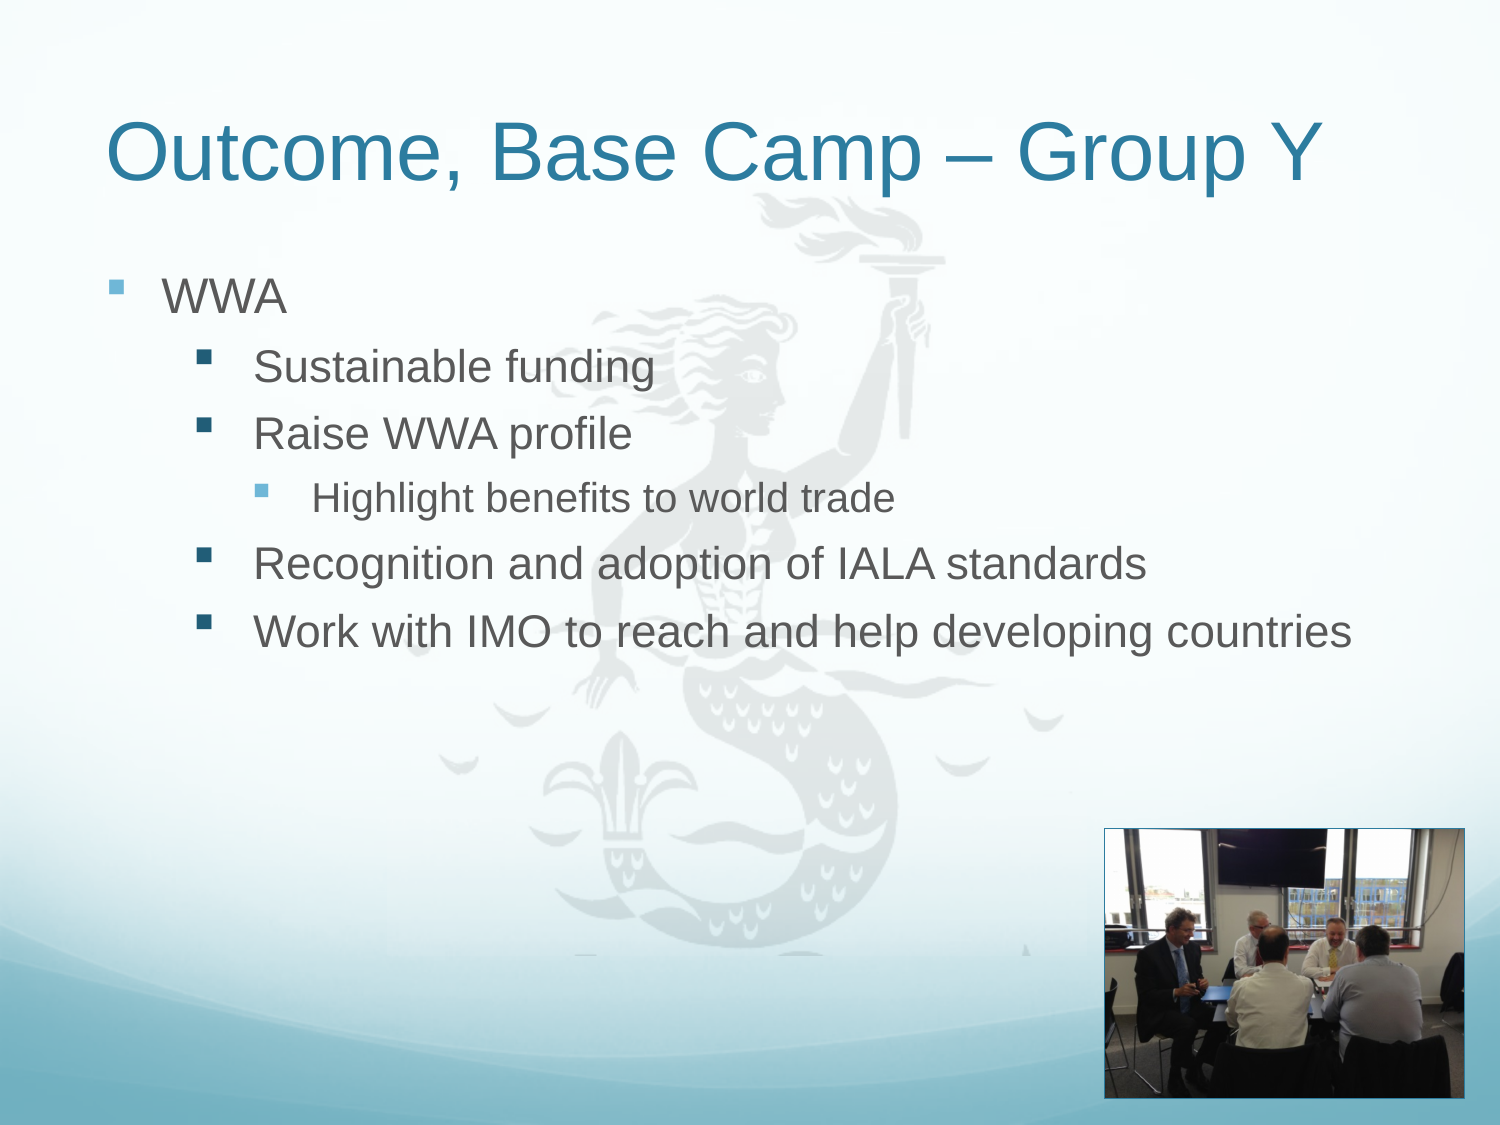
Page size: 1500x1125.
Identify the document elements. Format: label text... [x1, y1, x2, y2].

picture [1103, 827, 1466, 1099]
title Outcome, Base Camp – Group Y [90, 61, 1410, 205]
list WWA Sustainable funding Raise WWA profile Highlight benefits to world trade Recognition and adoption of IALA standards Work with IMO to reach and help developing countries [90, 256, 1410, 1071]
